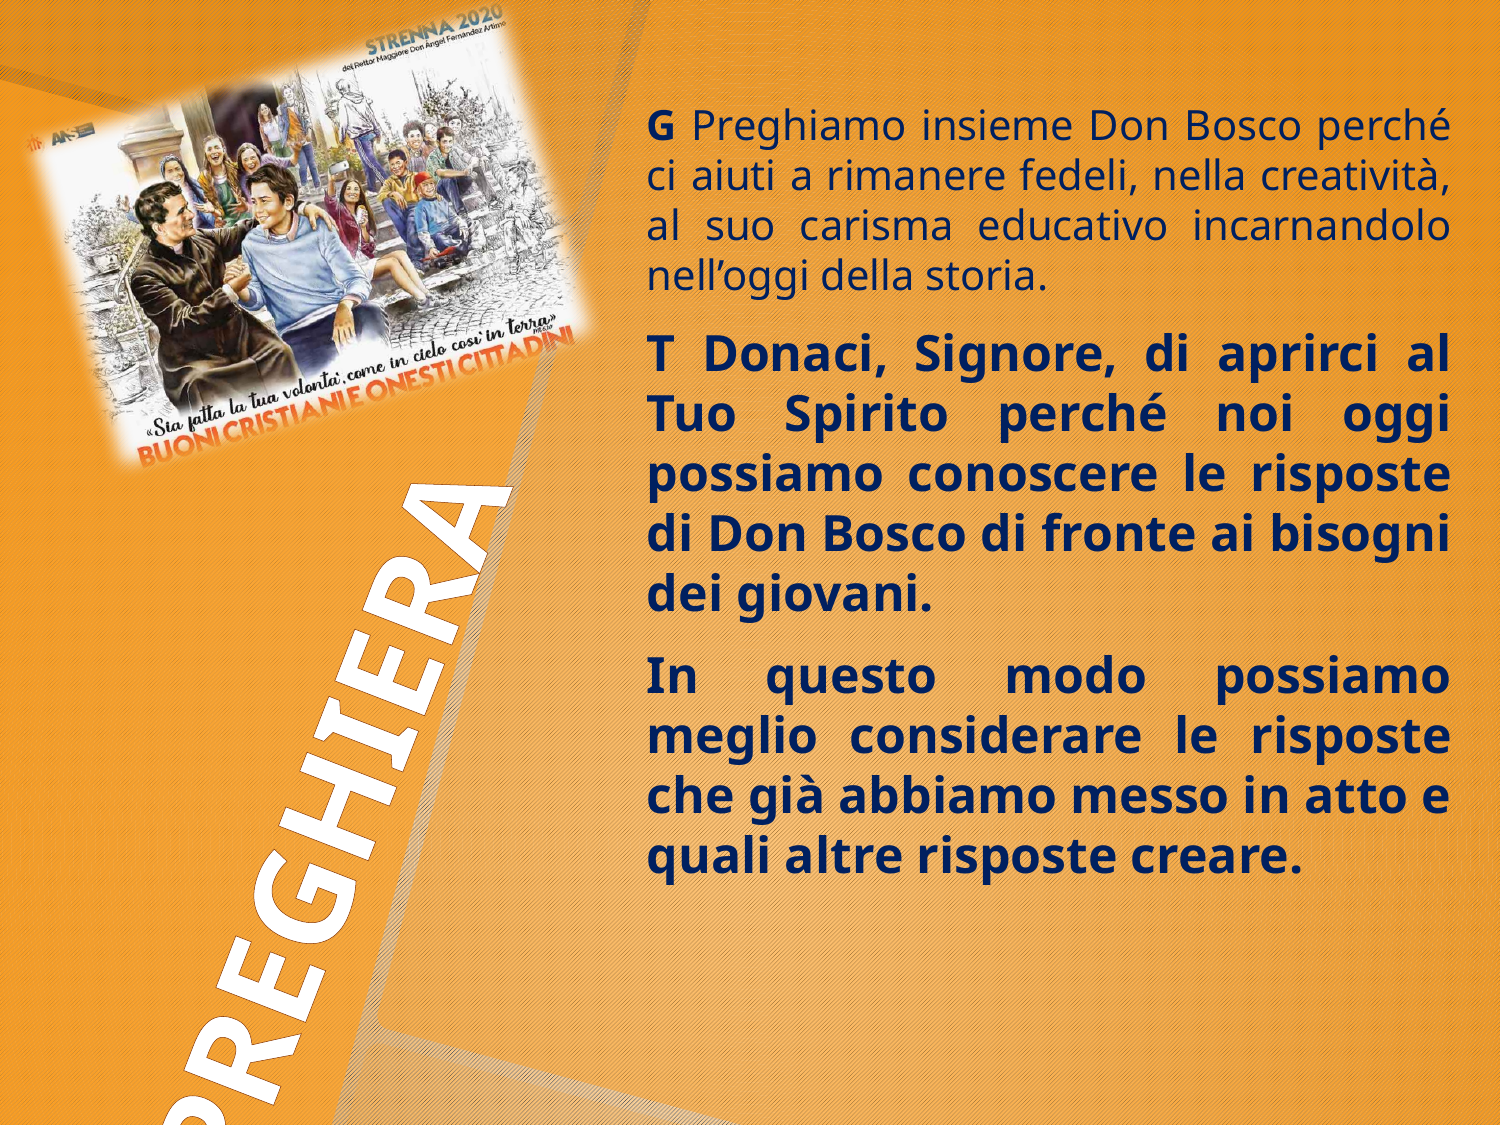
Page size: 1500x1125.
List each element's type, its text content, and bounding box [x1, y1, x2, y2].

list G Preghiamo insieme Don Bosco perché ci aiuti a rimanere fedeli, nella creatività, al suo carisma educativo incarnandolo nell’oggi della storia. T Donaci, Signore, di aprirci al Tuo Spirito perché noi oggi possiamo conoscere le risposte di Don Bosco di fronte ai bisogni dei giovani. In questo modo possiamo meglio considerare le risposte che già abbiamo messo in atto e quali altre risposte creare. [631, 30, 1468, 952]
title PREGHIERA [4, 439, 552, 1125]
picture [45, 21, 578, 450]
